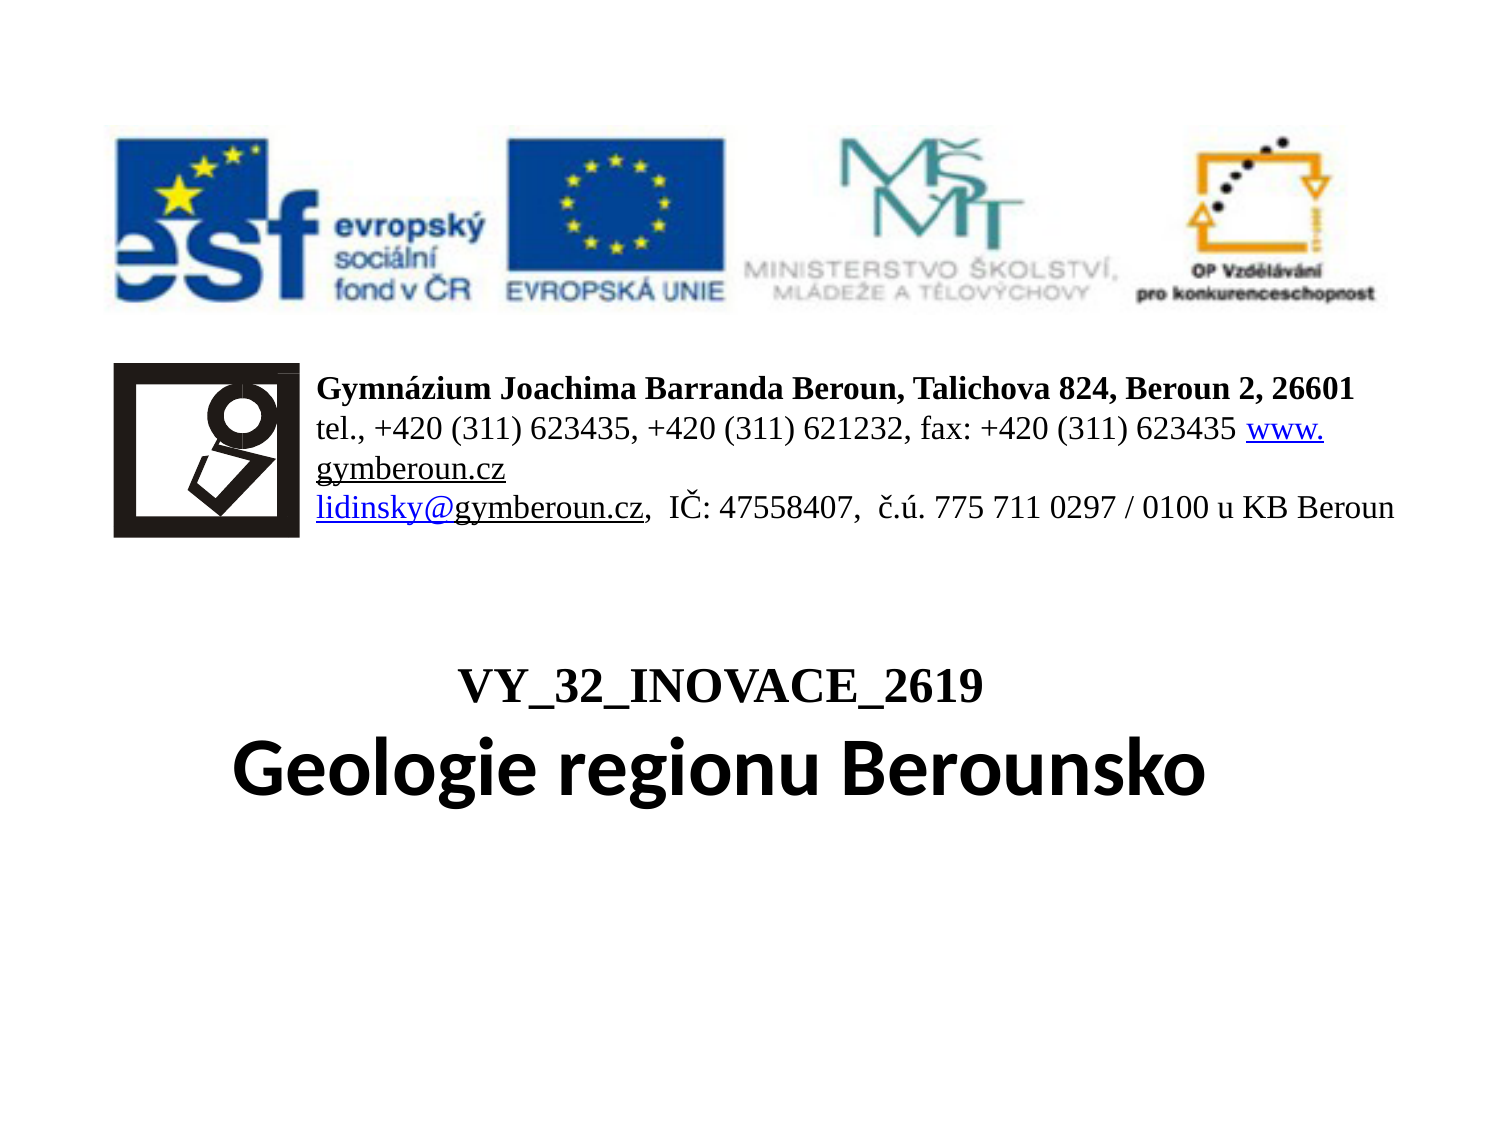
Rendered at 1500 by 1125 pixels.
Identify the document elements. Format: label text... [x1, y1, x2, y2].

subtitle [225, 637, 1275, 925]
title Gymnázium Joachima Barranda Beroun, Talichova 824, Beroun 2, 26601 tel., +420 (311) 623435, +420 (311) 621232, fax: +420 (311) 623435 www.gymberoun.cz lidinsky@gymberoun.cz, IČ: 47558407, č.ú. 775 711 0297 / 0100 u KB Beroun [306, 432, 1424, 539]
picture [111, 361, 302, 540]
picture [100, 125, 1389, 315]
text_box VY_32_INOVACE_2619 Geologie regionu Berounsko [182, 645, 1258, 820]
